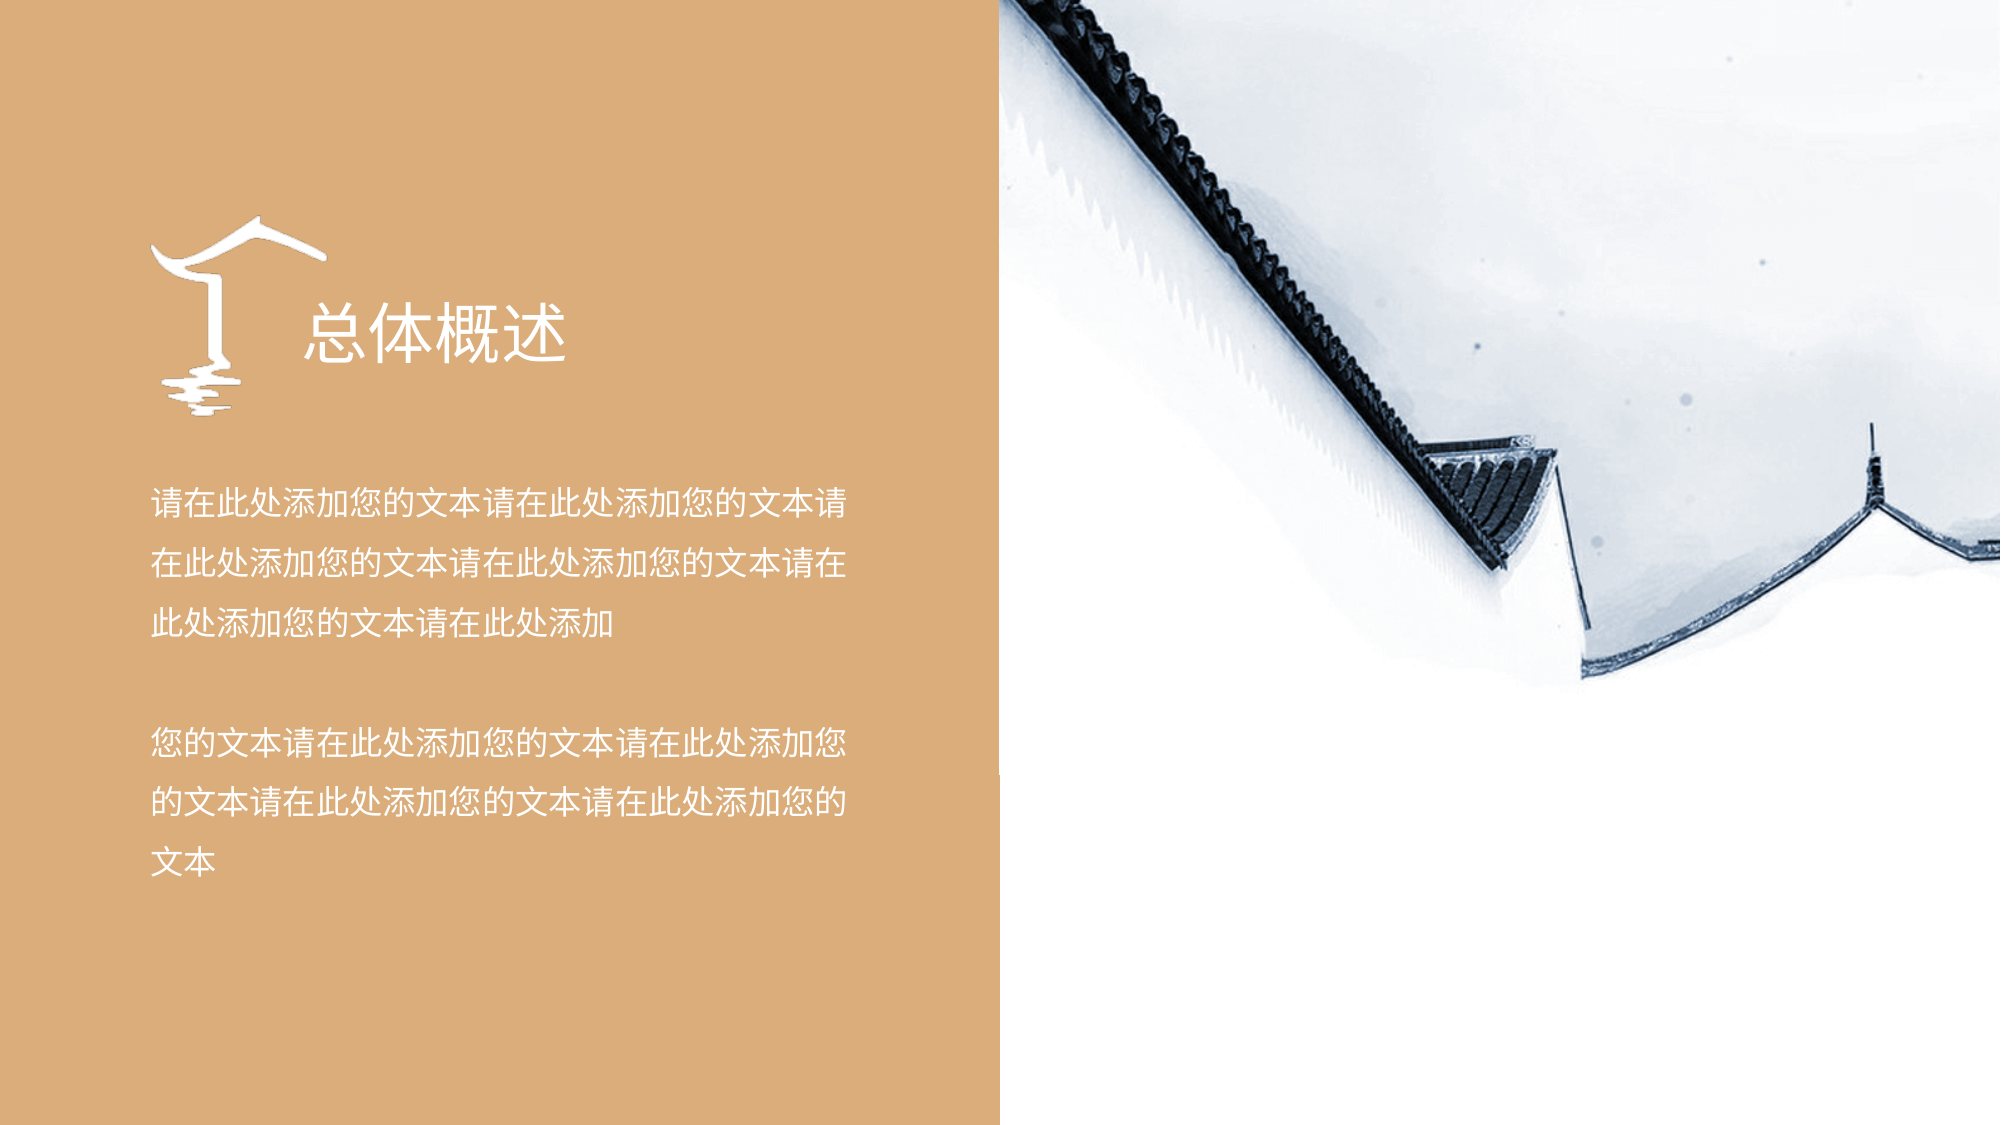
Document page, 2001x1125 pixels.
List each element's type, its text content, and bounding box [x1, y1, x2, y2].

text_box [0, 0, 1001, 1125]
text_box 总体概述 [344, 284, 624, 380]
text_box 请在此处添加您的文本请在此处添加您的文本请在此处添加您的文本请在此处添加您的文本请在此处添加您的文本请在此处添加 您的文本请在此处添加您的文本请在此处添加您的文本请在此处添加您的文本请在此处添加您的文本 [135, 454, 865, 949]
picture [135, 192, 344, 427]
picture [999, 0, 2000, 775]
